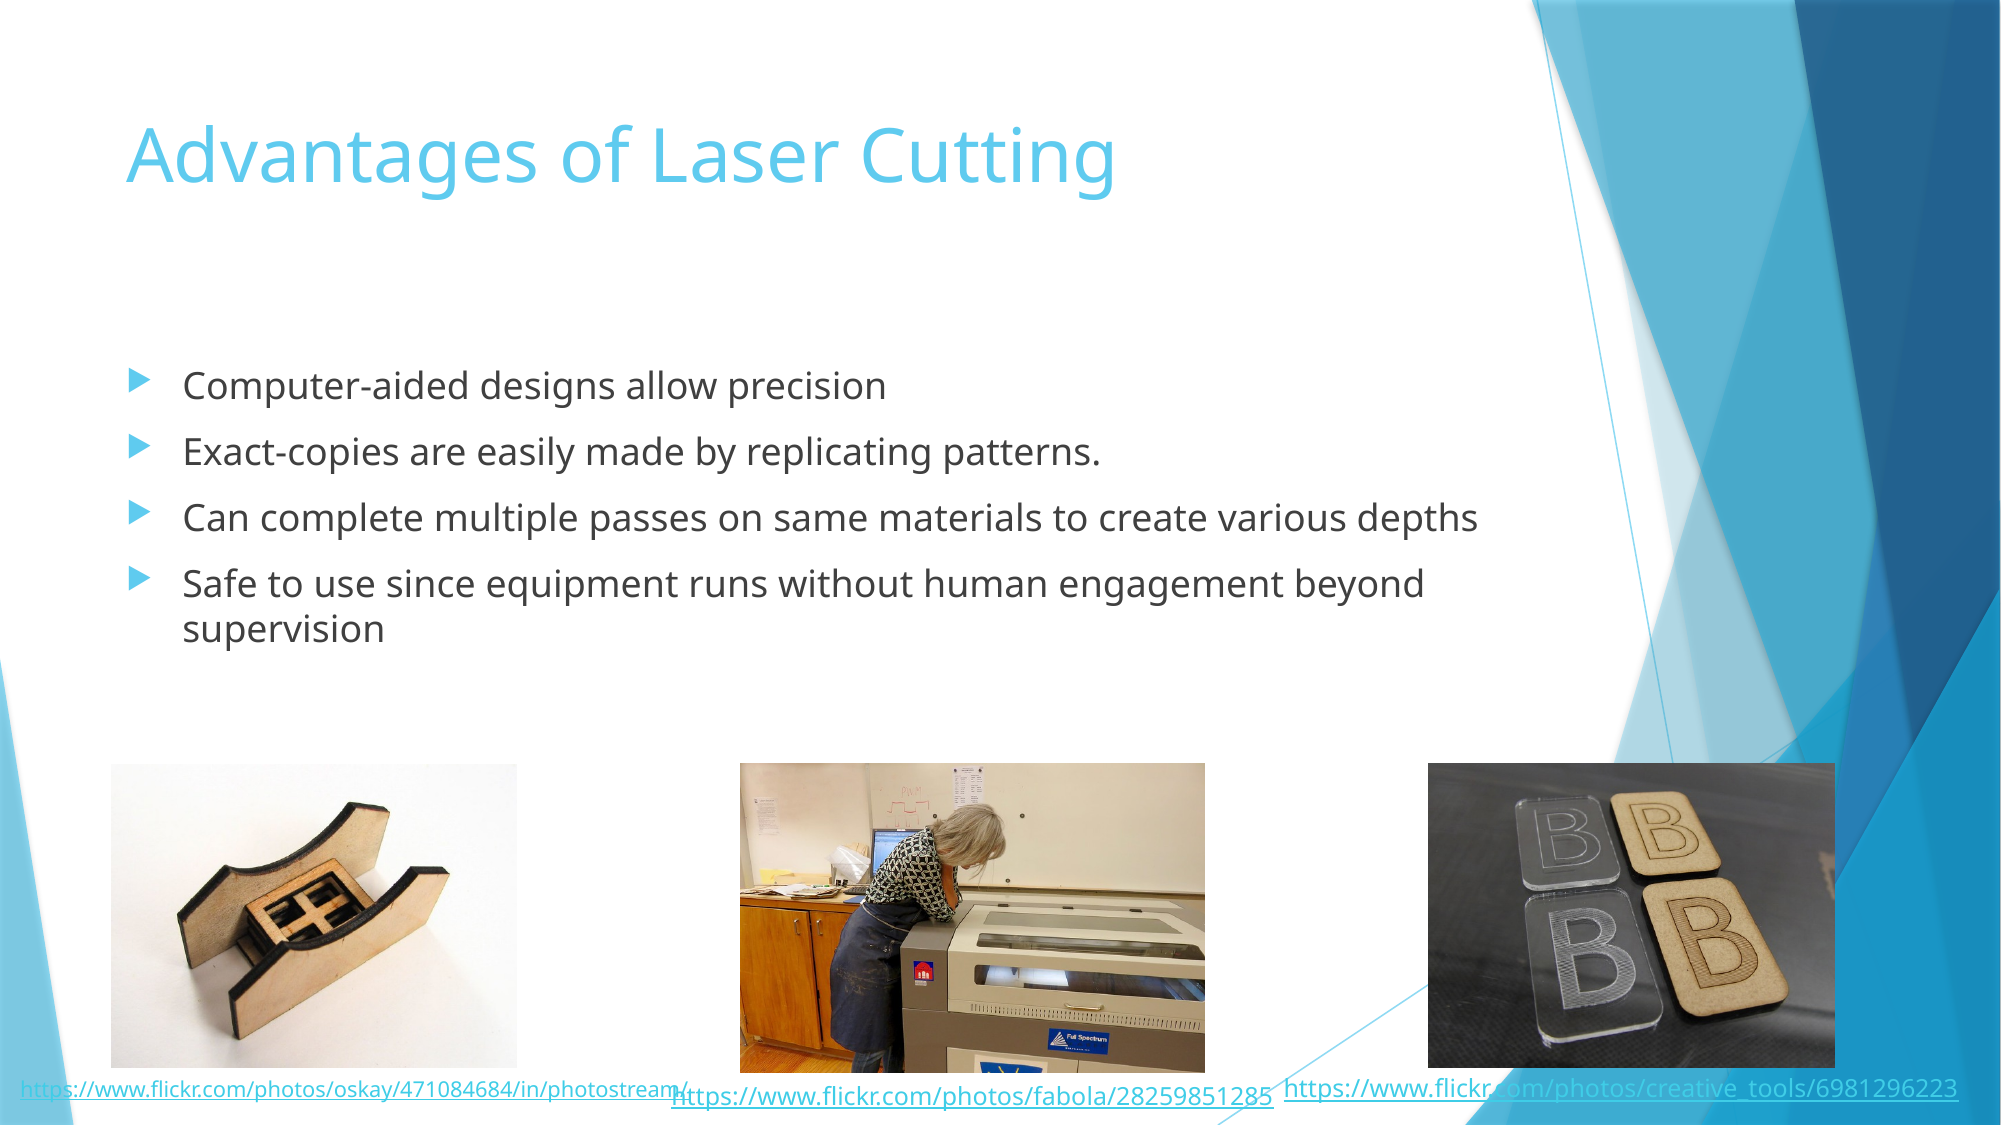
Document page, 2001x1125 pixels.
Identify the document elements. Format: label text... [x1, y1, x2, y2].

picture [740, 763, 1205, 1074]
text_box https://www.flickr.com/photos/creative_tools/6981296223 [1268, 1065, 1974, 1115]
picture [111, 763, 517, 1069]
text_box https://www.flickr.com/photos/oskay/471084684/in/photostream/ [5, 1067, 735, 1113]
title Advantages of Laser Cutting [111, 99, 1522, 317]
list Computer-aided designs allow precision Exact-copies are easily made by replicating patterns. Can complete multiple passes on same materials to create various depths Safe to use since equipment runs without human engagement beyond supervision [111, 354, 1522, 992]
picture [1427, 763, 1835, 1069]
text_box https://www.flickr.com/photos/fabola/28259851285 [656, 1072, 1289, 1122]
